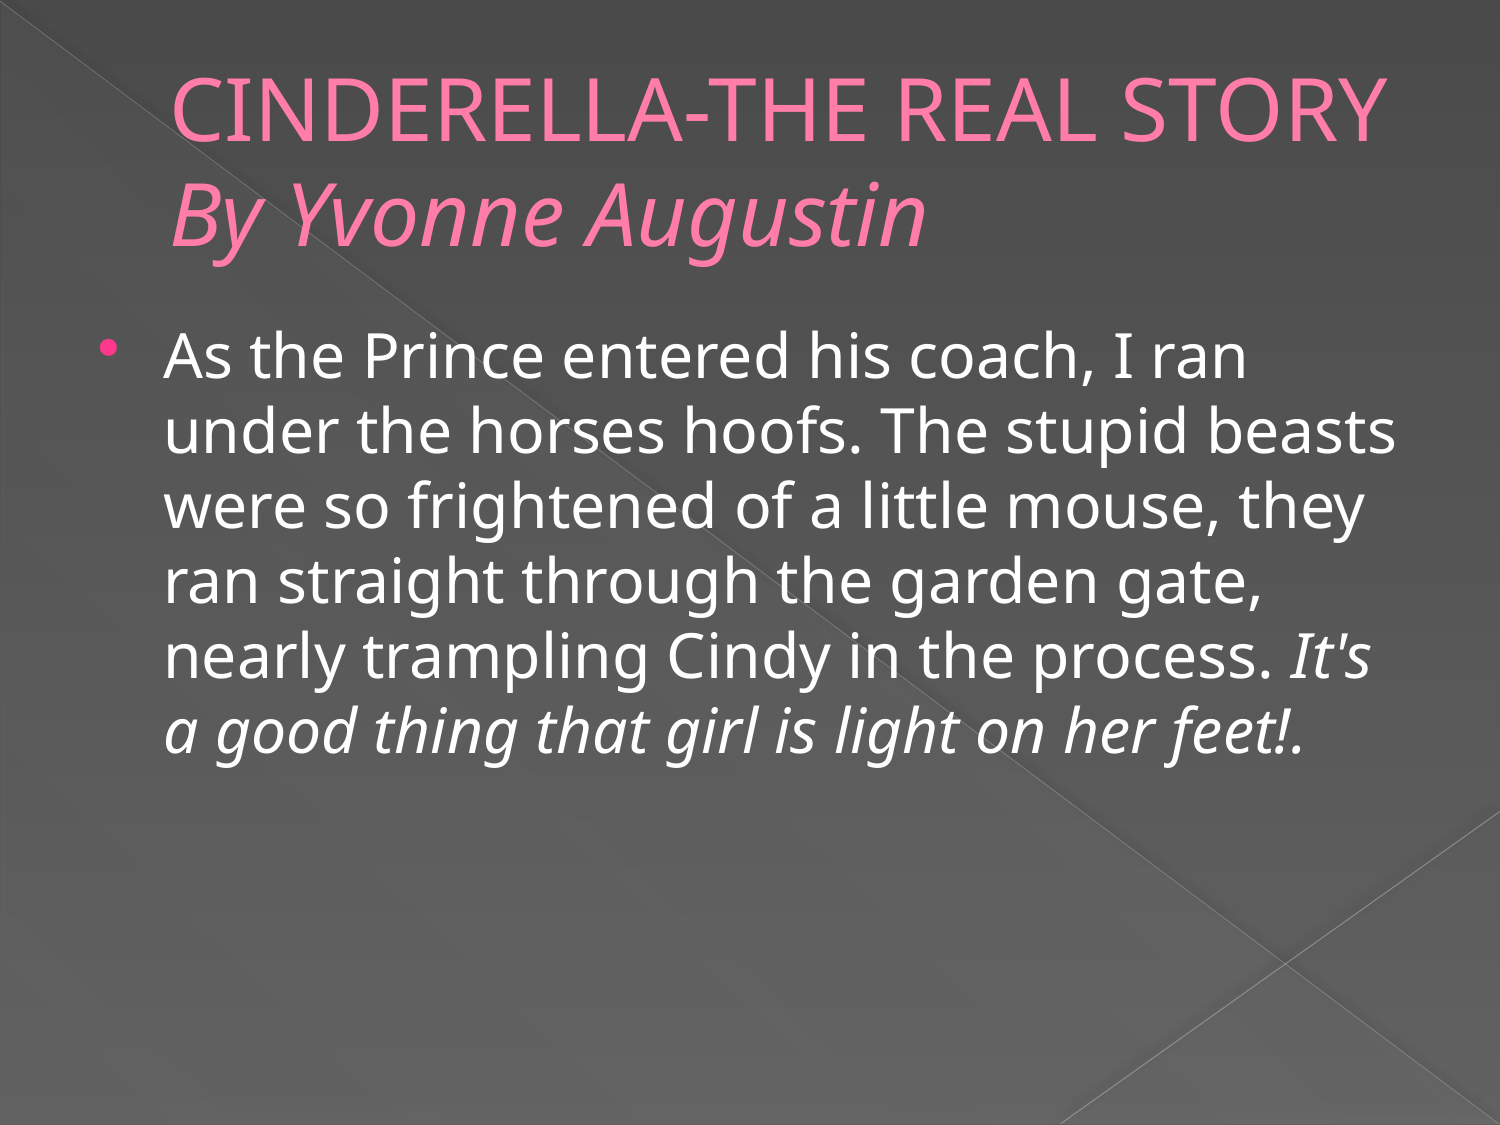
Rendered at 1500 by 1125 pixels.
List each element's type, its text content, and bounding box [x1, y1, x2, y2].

list As the Prince entered his coach, I ran under the horses hoofs. The stupid beasts were so frightened of a little mouse, they ran straight through the garden gate, nearly trampling Cindy in the process. It's a good thing that girl is light on her feet!. [75, 308, 1425, 1059]
title CINDERELLA-THE REAL STORY By Yvonne Augustin [75, 43, 1425, 274]
